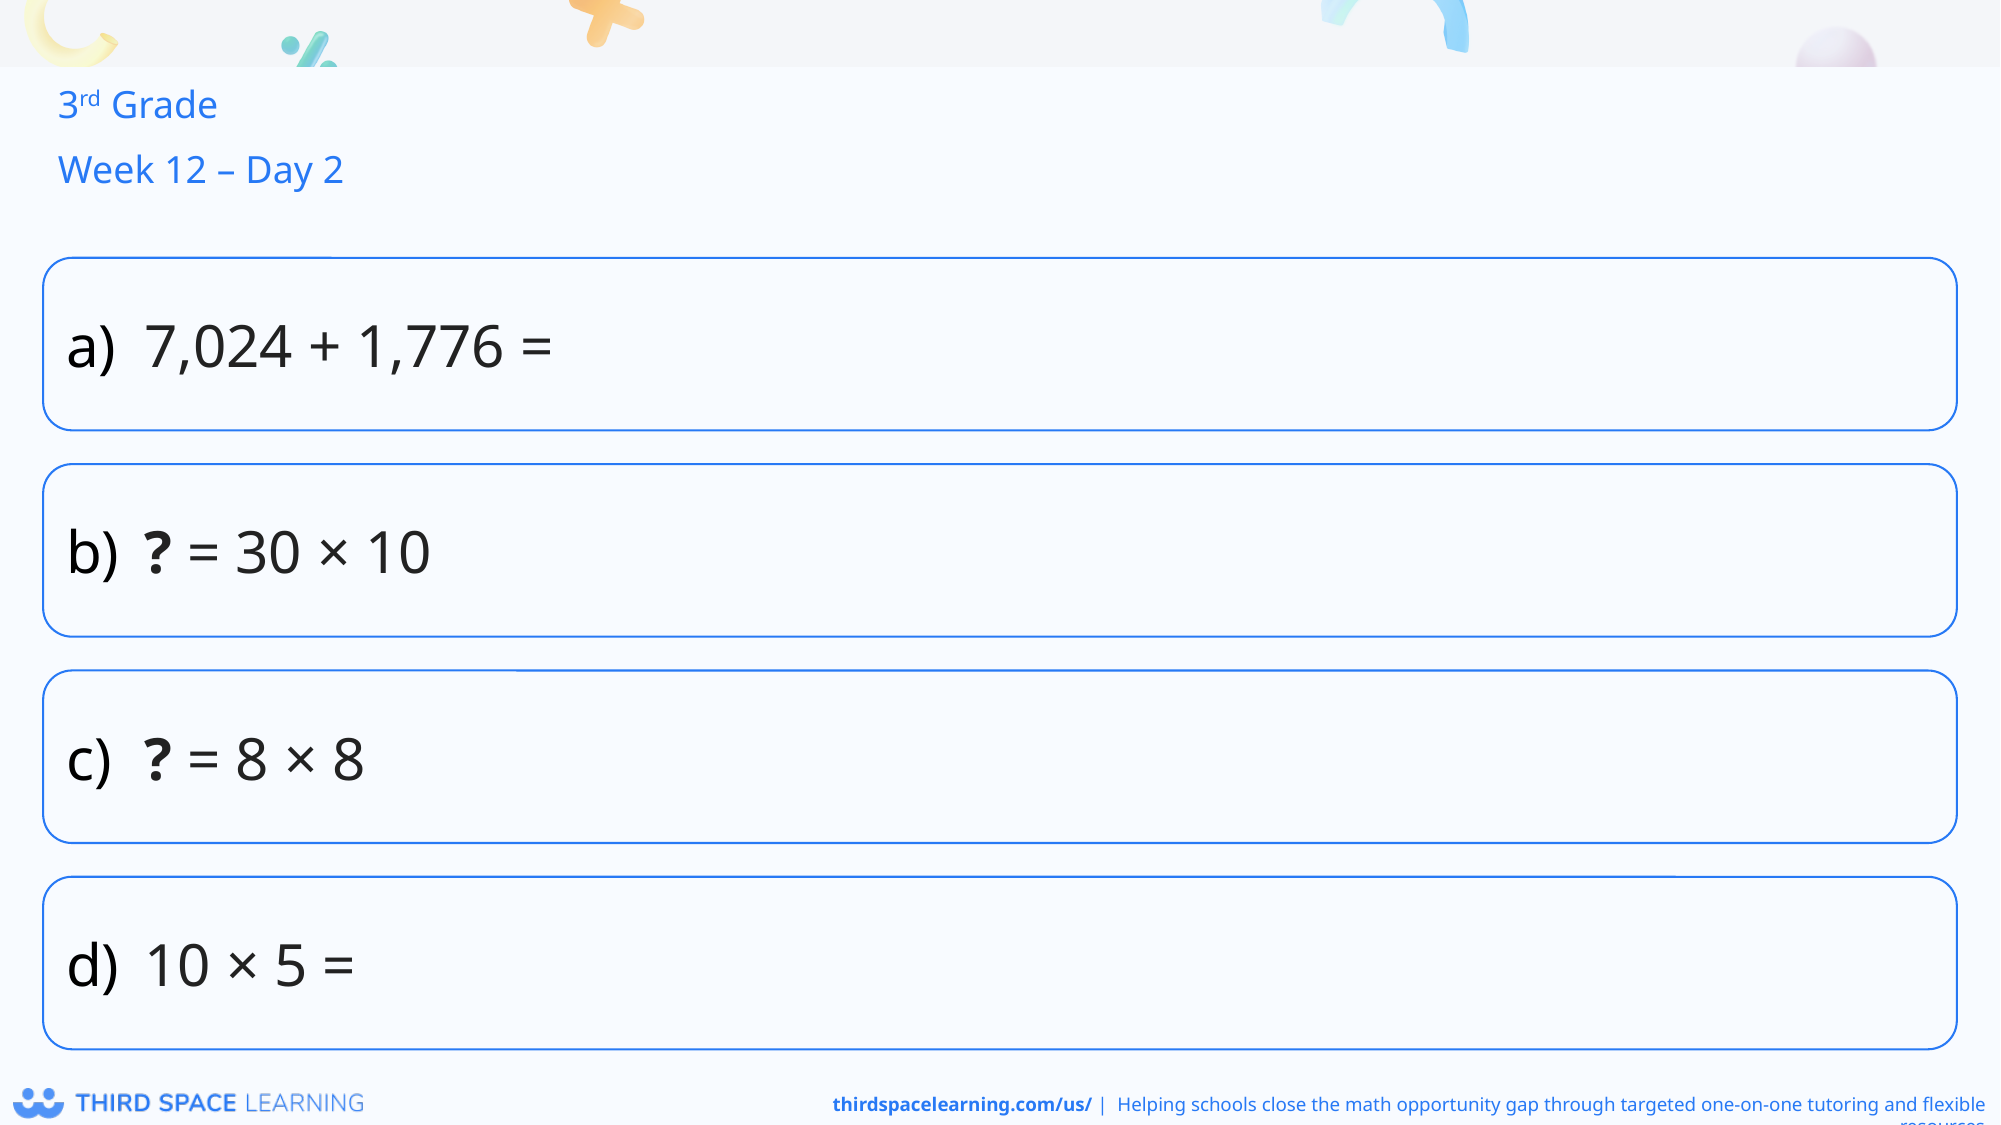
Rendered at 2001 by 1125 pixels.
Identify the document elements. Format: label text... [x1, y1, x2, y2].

list 10 × 5 = [129, 891, 1939, 1035]
text_box 3rd Grade Week 12 – Day 2 [43, 73, 509, 212]
picture [13, 1088, 365, 1119]
list ? = 8 × 8 [129, 684, 1939, 829]
list ? = 30 × 10 [129, 478, 1939, 623]
picture [0, 0, 2000, 67]
list 7,024 + 1,776 = [129, 272, 1939, 416]
